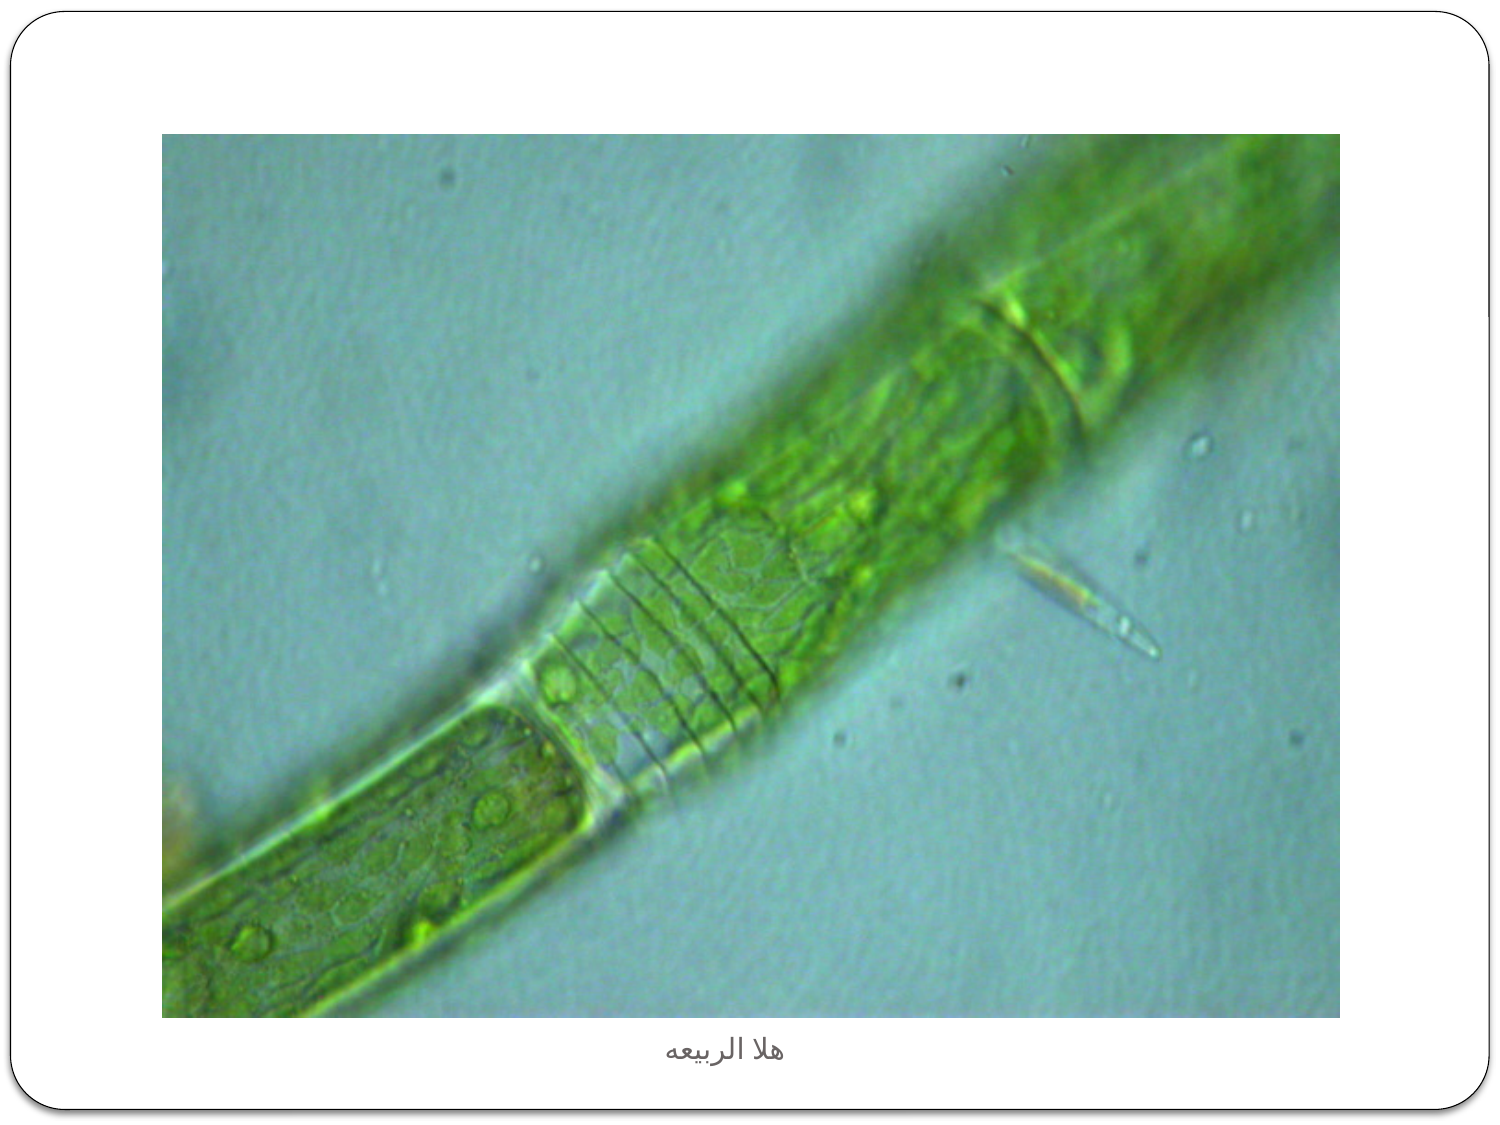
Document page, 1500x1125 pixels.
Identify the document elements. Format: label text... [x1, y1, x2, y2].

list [162, 134, 1341, 1018]
footer هلا الربيعه [150, 1012, 800, 1088]
